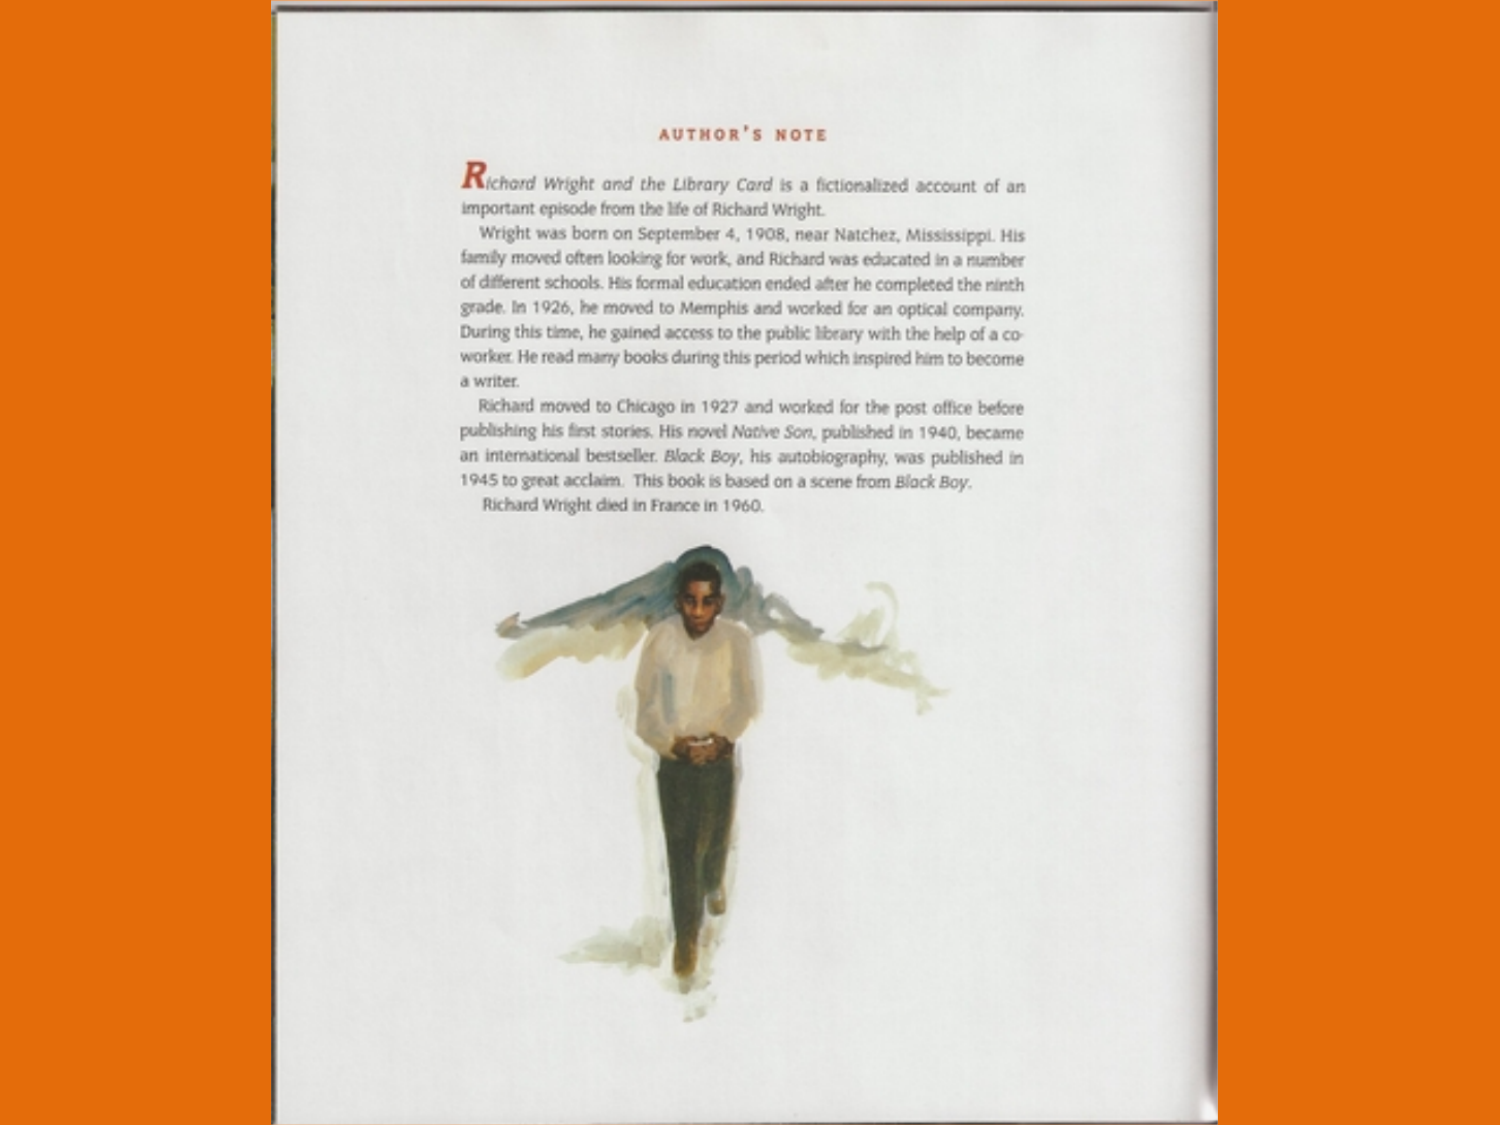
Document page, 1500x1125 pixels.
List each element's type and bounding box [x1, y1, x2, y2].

picture [269, 0, 1218, 1125]
